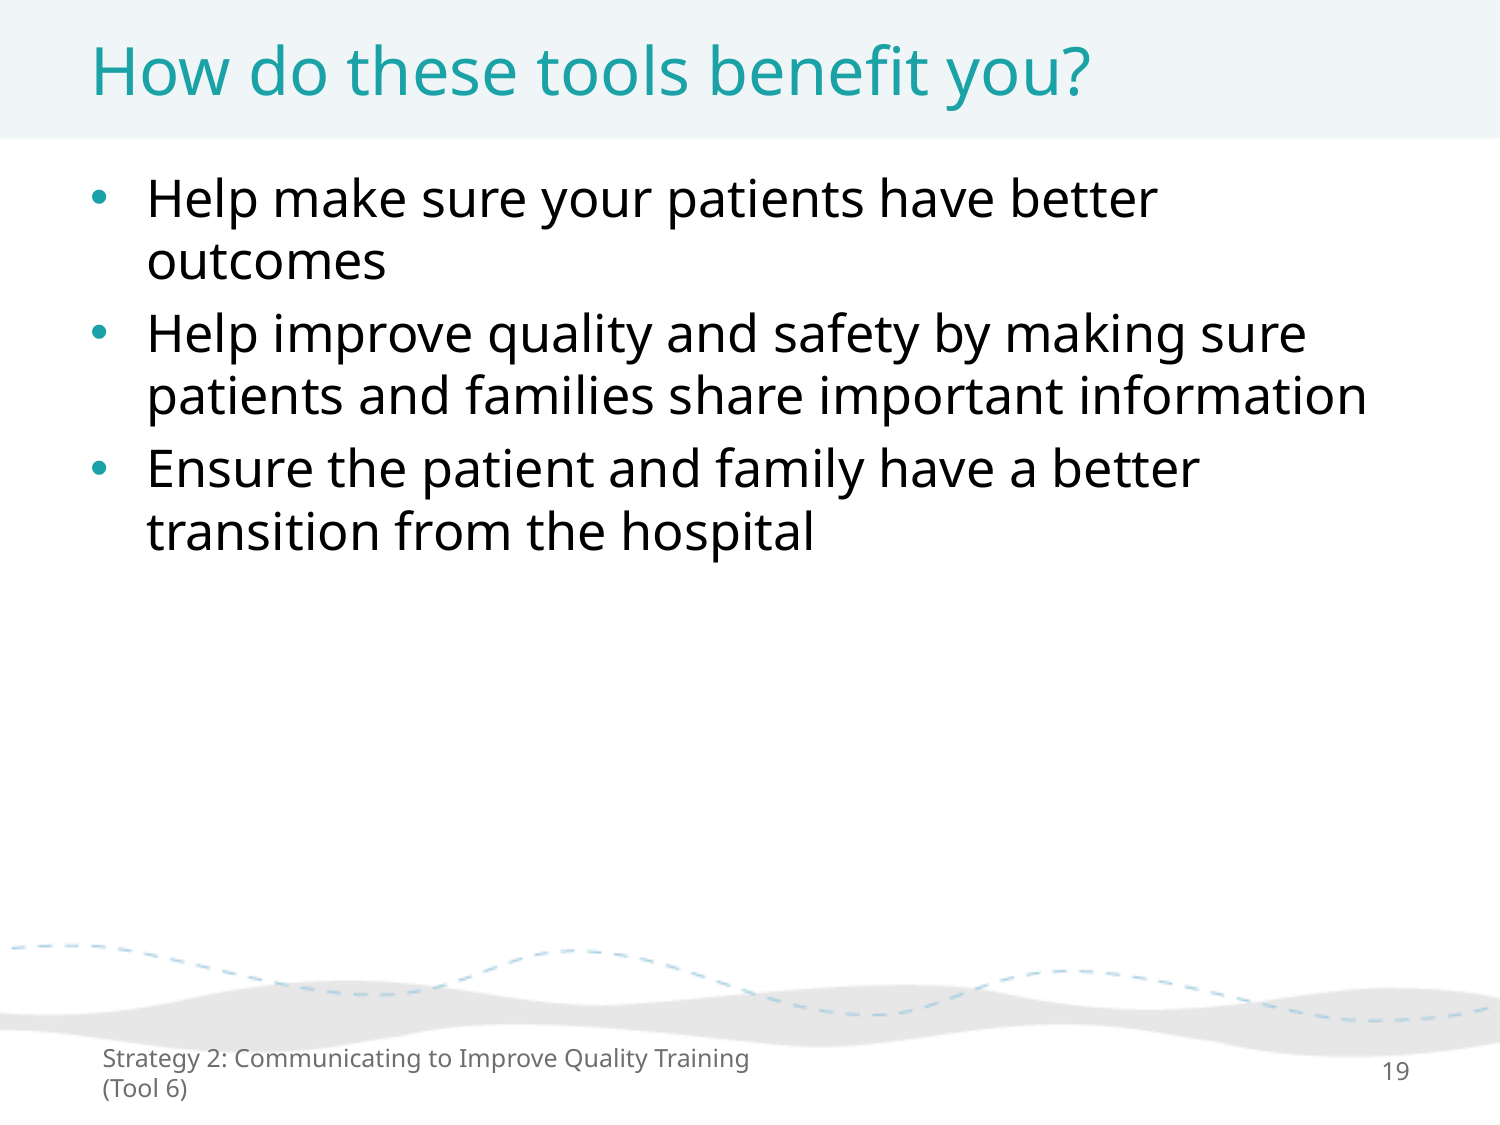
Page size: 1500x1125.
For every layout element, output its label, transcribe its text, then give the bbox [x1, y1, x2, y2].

title How do these tools benefit you? [75, 0, 1425, 138]
footer Strategy 2: Communicating to Improve Quality Training (Tool 6) [87, 1042, 825, 1103]
picture [0, 0, 1500, 1125]
slide_number 19 [1074, 1042, 1425, 1103]
list Help make sure your patients have better outcomes Help improve quality and safety by making sure patients and families share important information Ensure the patient and family have a better transition from the hospital [75, 157, 1425, 900]
